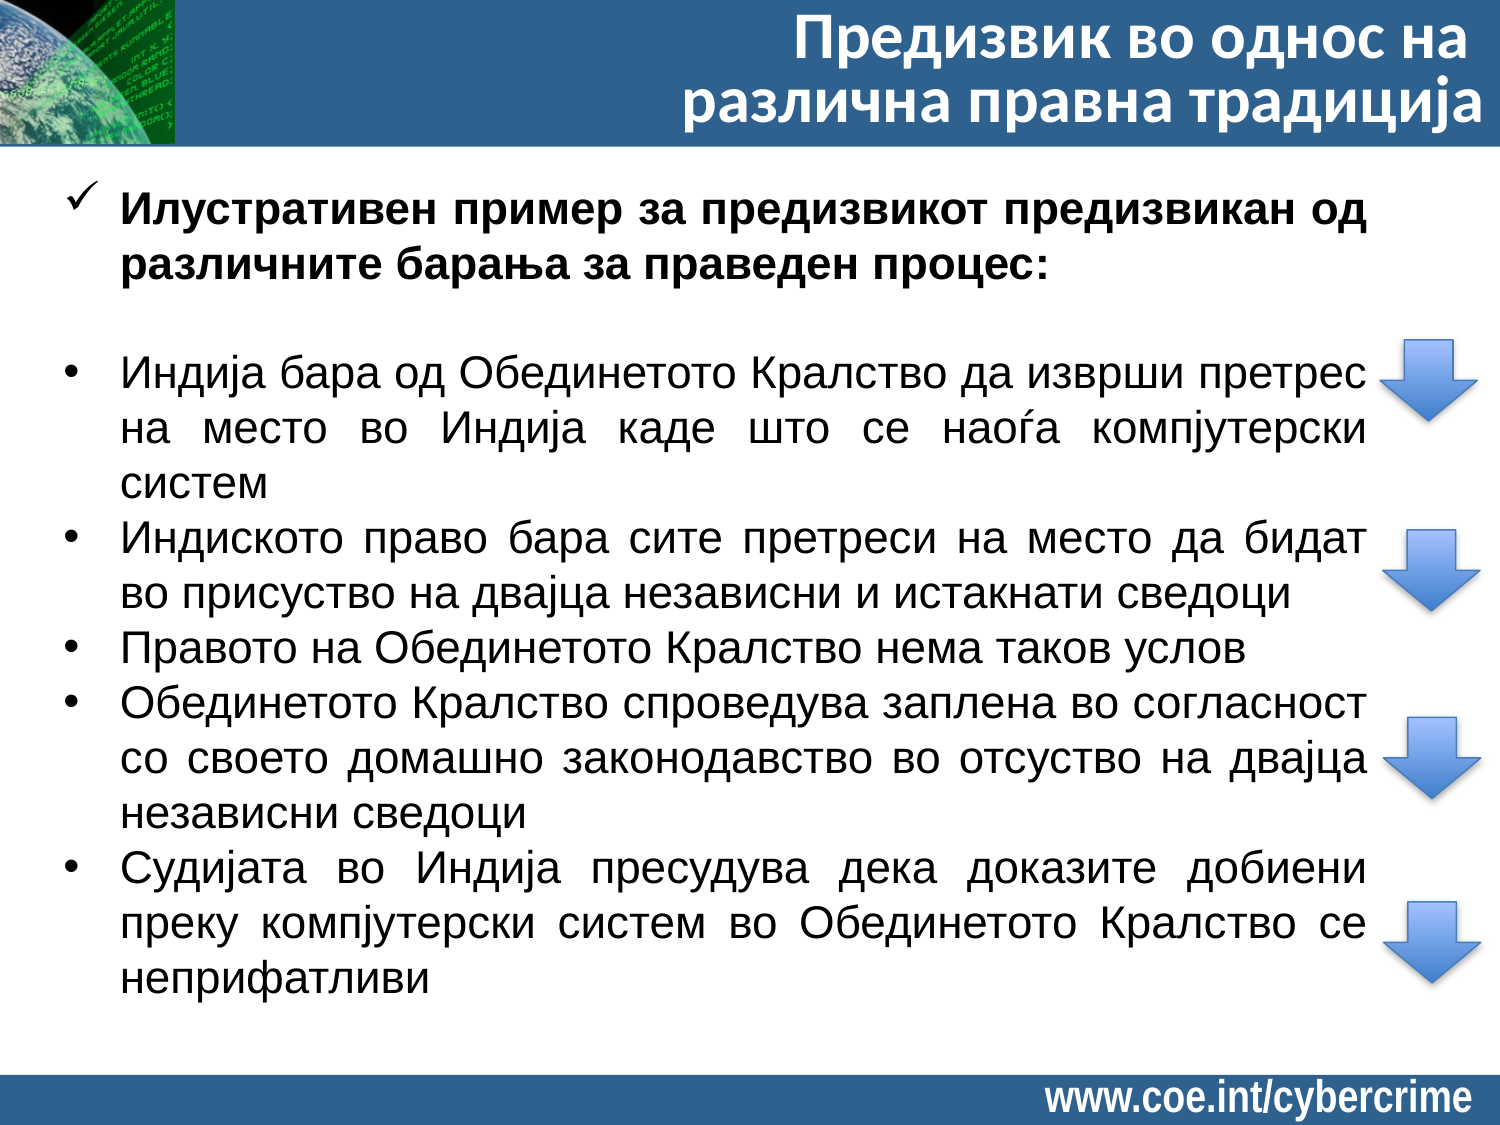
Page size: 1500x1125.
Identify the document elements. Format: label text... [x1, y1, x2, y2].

text_box www.coe.int/cybercrime [1030, 1059, 1500, 1125]
picture [0, 0, 175, 144]
text_box [1382, 901, 1482, 984]
text_box Предизвик во однос на различна правна традиција [177, 0, 1500, 149]
text_box Илустративен пример за предизвикот предизвикан од различните барања за праведен процес: Индија бара од Обединетото Кралство да изврши претрес на место во Индија каде што се наоѓа компјутерски систем Индиското право бара сите претреси на место да бидат во присуство на двајца независни и истакнати сведоци Правото на Обединетото Кралство нема таков услов Обединетото Кралство спроведува заплена во согласност со своето домашно законодавство во отсуство на двајца независни сведоци Судијата во Индија пресудува дека доказите добиени преку компјутерски систем во Обединетото Кралство се неприфатливи [48, 170, 1383, 1011]
text_box [0, 1073, 1030, 1125]
text_box [1379, 339, 1479, 422]
text_box [1382, 716, 1482, 800]
text_box [1381, 529, 1481, 612]
